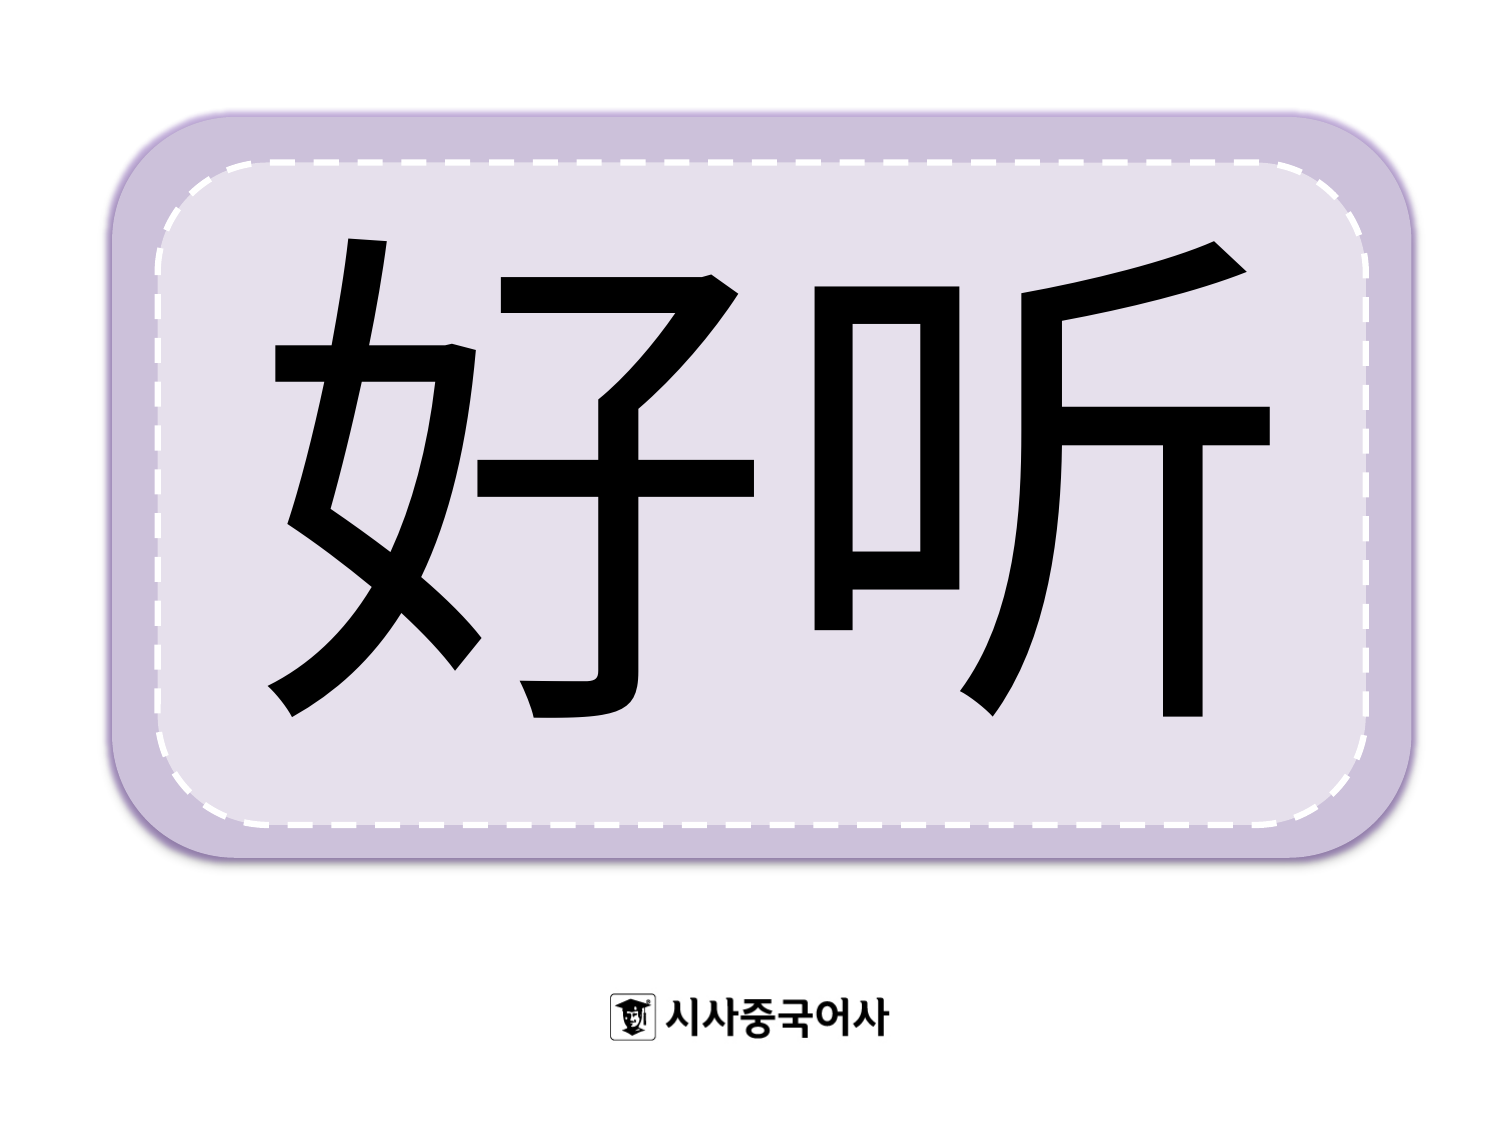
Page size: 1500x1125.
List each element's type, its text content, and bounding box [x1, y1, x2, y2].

picture [602, 987, 898, 1047]
text_box 好听 [171, 137, 1380, 800]
